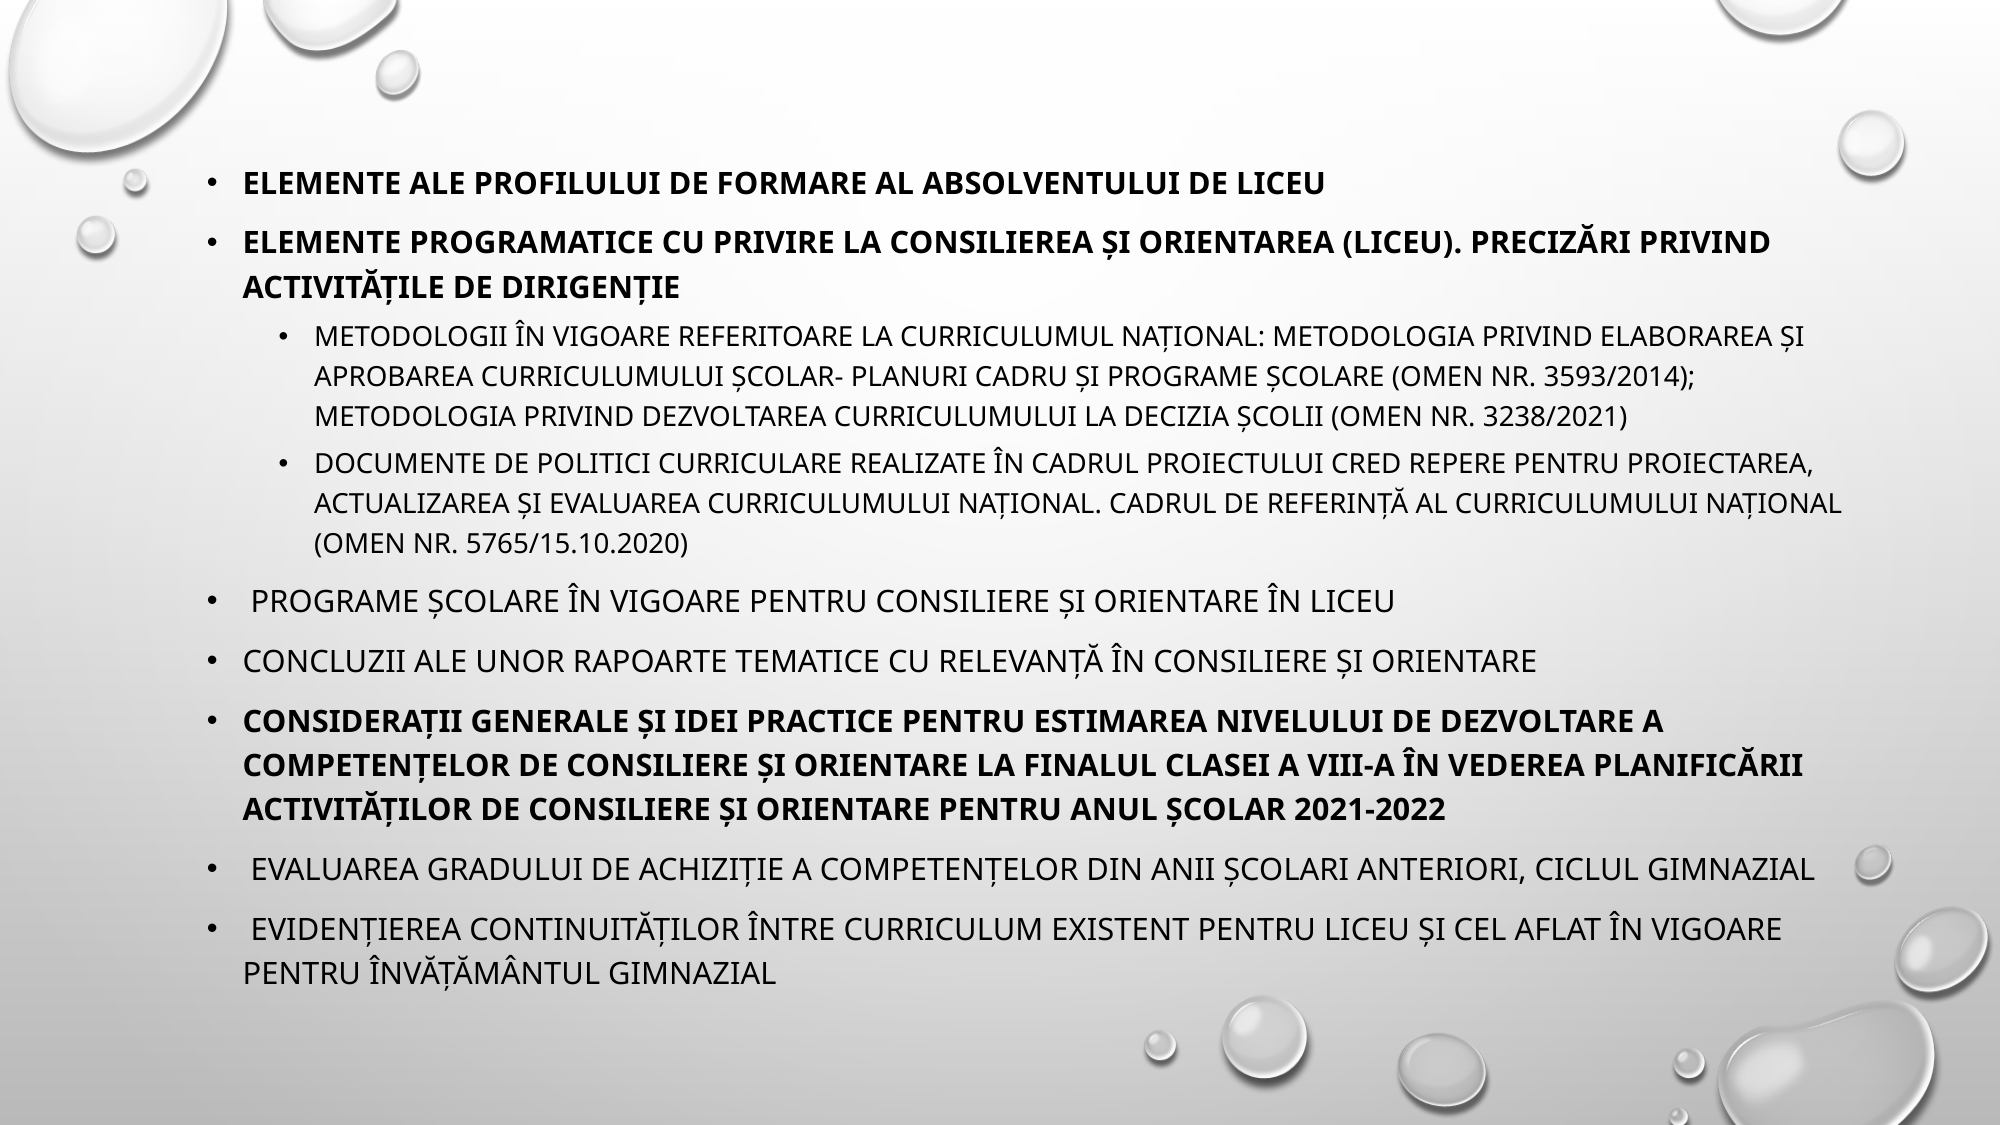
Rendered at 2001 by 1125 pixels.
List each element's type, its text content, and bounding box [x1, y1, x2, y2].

picture [0, 0, 2000, 1125]
list Elemente ale profilului de formare al absolventului de liceu Elemente programatice cu privire la Consilierea și orientarea (liceu). Precizări privind activitățile de dirigenție Metodologii în vigoare referitoare la curriculumul național: Metodologia privind elaborarea și aprobarea curriculumului școlar- planuri cadru și programe școlare (OMEN nr. 3593/2014); Metodologia privind dezvoltarea curriculumului la decizia școlii (OMEN nr. 3238/2021) Documente de politici curriculare realizate în cadrul Proiectului CRED Repere pentru proiectarea, actualizarea și evaluarea Curriculumului național. Cadrul de referință al Curriculumului național (OMEN nr. 5765/15.10.2020) Programe școlare în vigoare pentru Consiliere și orientare în liceu Concluzii ale unor rapoarte tematice cu relevanță în Consiliere și orientare Considerații generale și idei practice pentru estimarea nivelului de dezvoltare a competențelor de consiliere și orientare la finalul clasei a VIII-a în vederea planificării activităților de consiliere și orientare pentru anul școlar 2021-2022 Evaluarea gradului de achiziție a competențelor din anii școlari anteriori, ciclul gimnazial Evidențierea continuităților între curriculum existent pentru liceu și cel aflat în vigoare pentru învățământul gimnazial [191, 148, 1920, 999]
